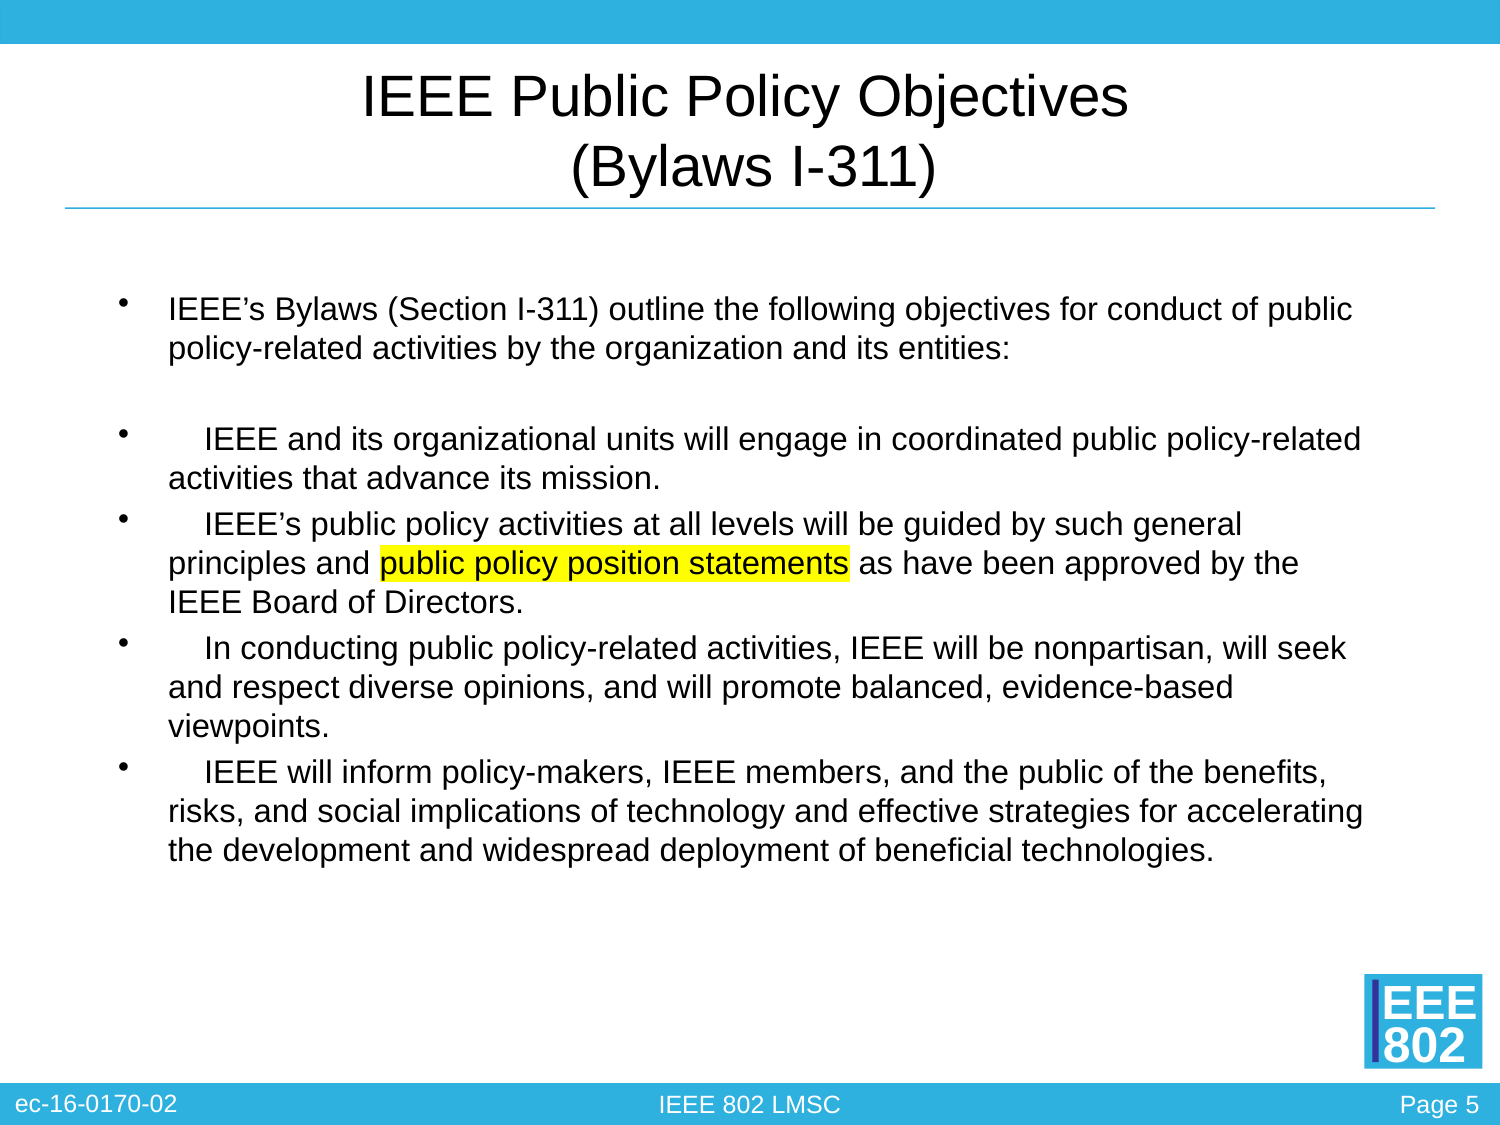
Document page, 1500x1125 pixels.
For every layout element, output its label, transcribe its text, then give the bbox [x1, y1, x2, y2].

list IEEE’s Bylaws (Section I-311) outline the following objectives for conduct of public policy-related activities by the organization and its entities: IEEE and its organizational units will engage in coordinated public policy-related activities that advance its mission. IEEE’s public policy activities at all levels will be guided by such general principles and public policy position statements as have been approved by the IEEE Board of Directors. In conducting public policy-related activities, IEEE will be nonpartisan, will seek and respect diverse opinions, and will promote balanced, evidence-based viewpoints. IEEE will inform policy-makers, IEEE members, and the public of the benefits, risks, and social implications of technology and effective strategies for accelerating the development and widespread deployment of beneficial technologies. [103, 280, 1397, 901]
title IEEE Public Policy Objectives (Bylaws I-311) [107, 87, 1402, 170]
